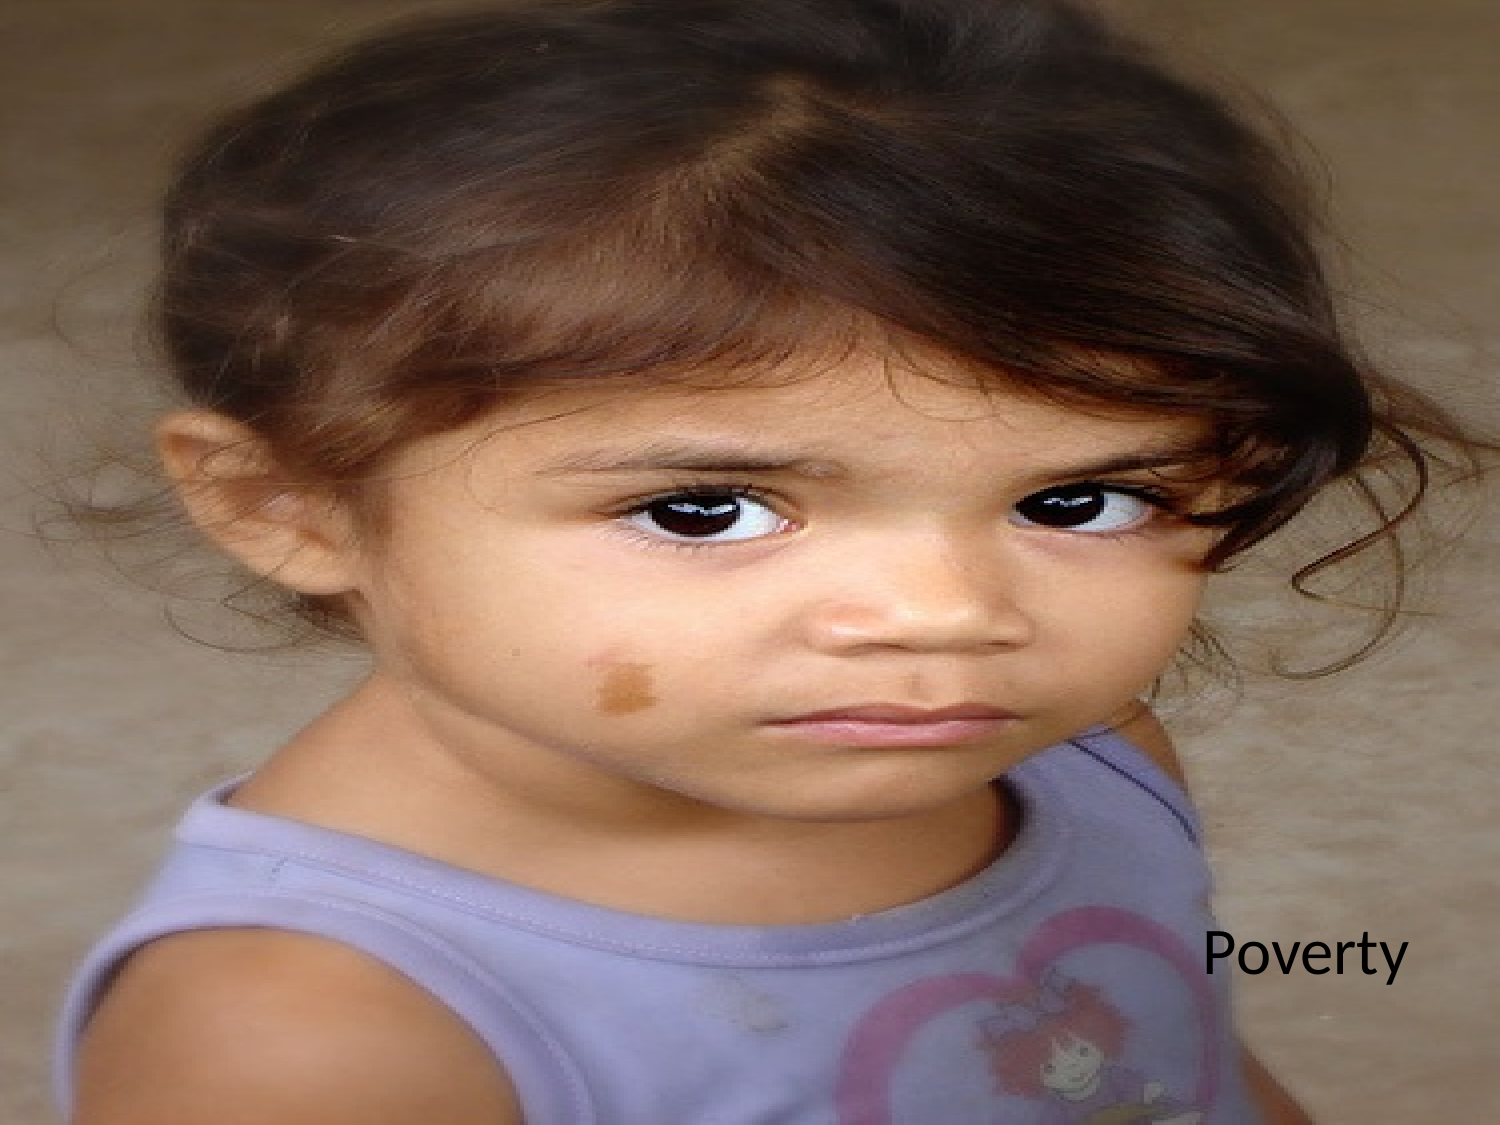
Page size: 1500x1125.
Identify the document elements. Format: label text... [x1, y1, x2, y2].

list Poverty [1112, 900, 1500, 1088]
picture [0, 0, 1500, 1125]
